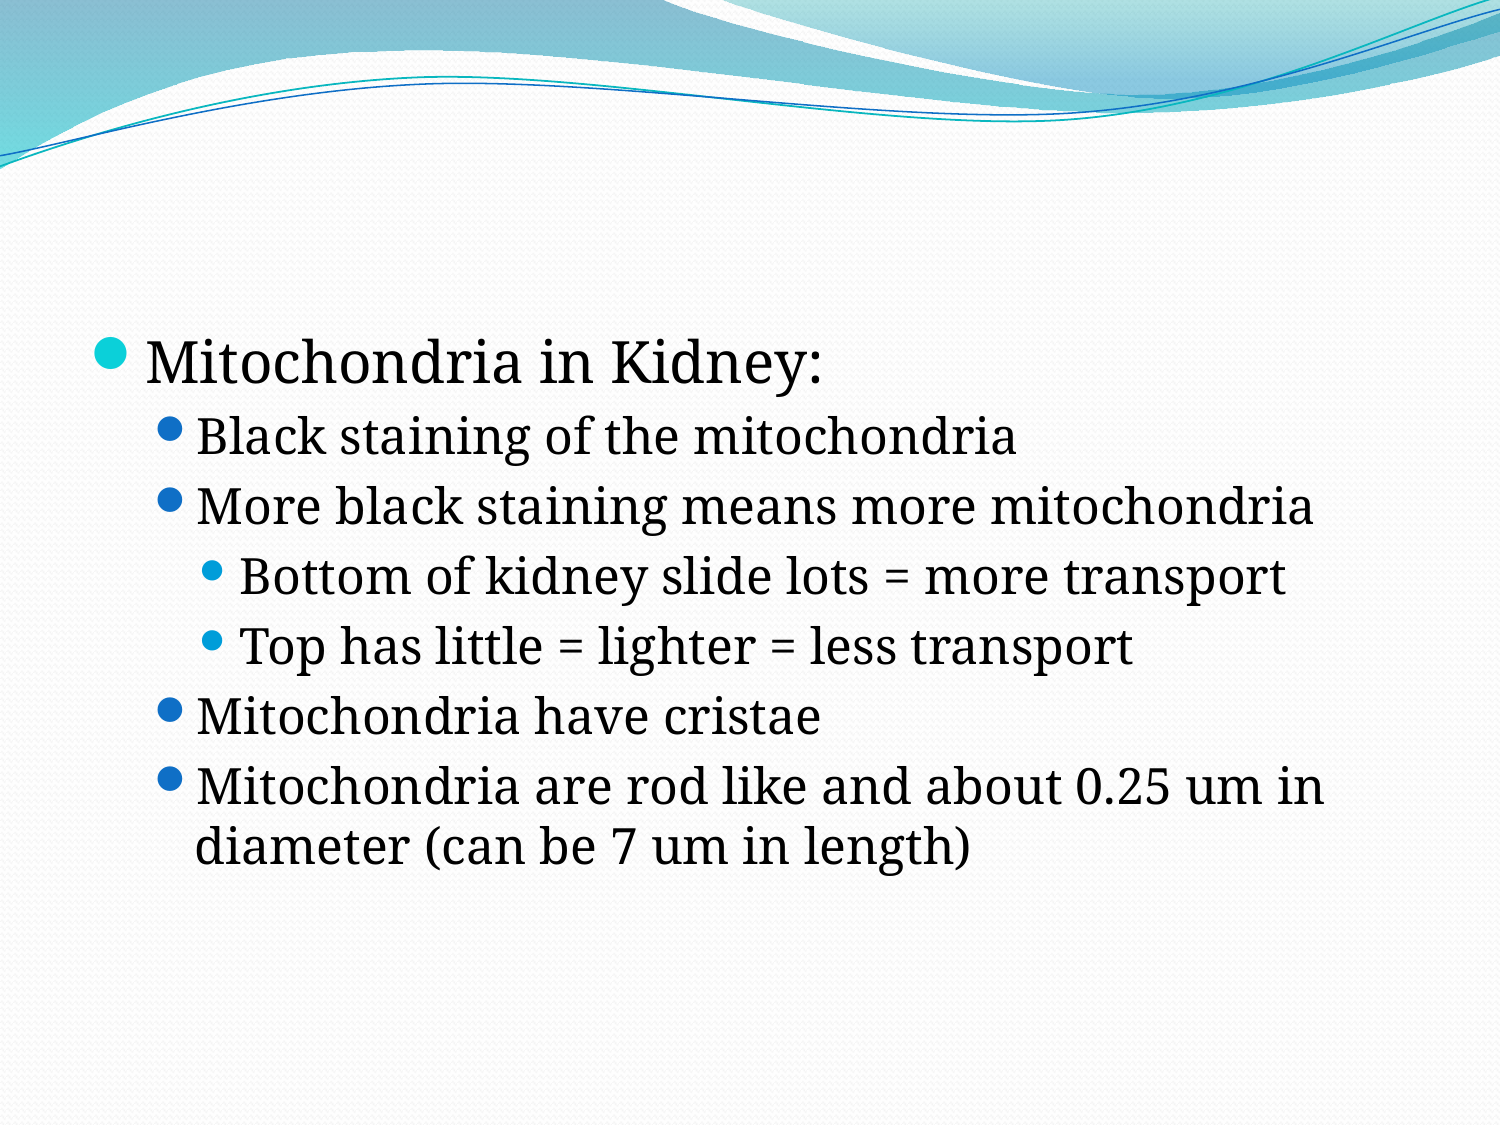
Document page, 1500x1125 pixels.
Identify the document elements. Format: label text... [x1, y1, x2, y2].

list Mitochondria in Kidney: Black staining of the mitochondria More black staining means more mitochondria Bottom of kidney slide lots = more transport Top has little = lighter = less transport Mitochondria have cristae Mitochondria are rod like and about 0.25 um in diameter (can be 7 um in length) [75, 317, 1425, 1038]
